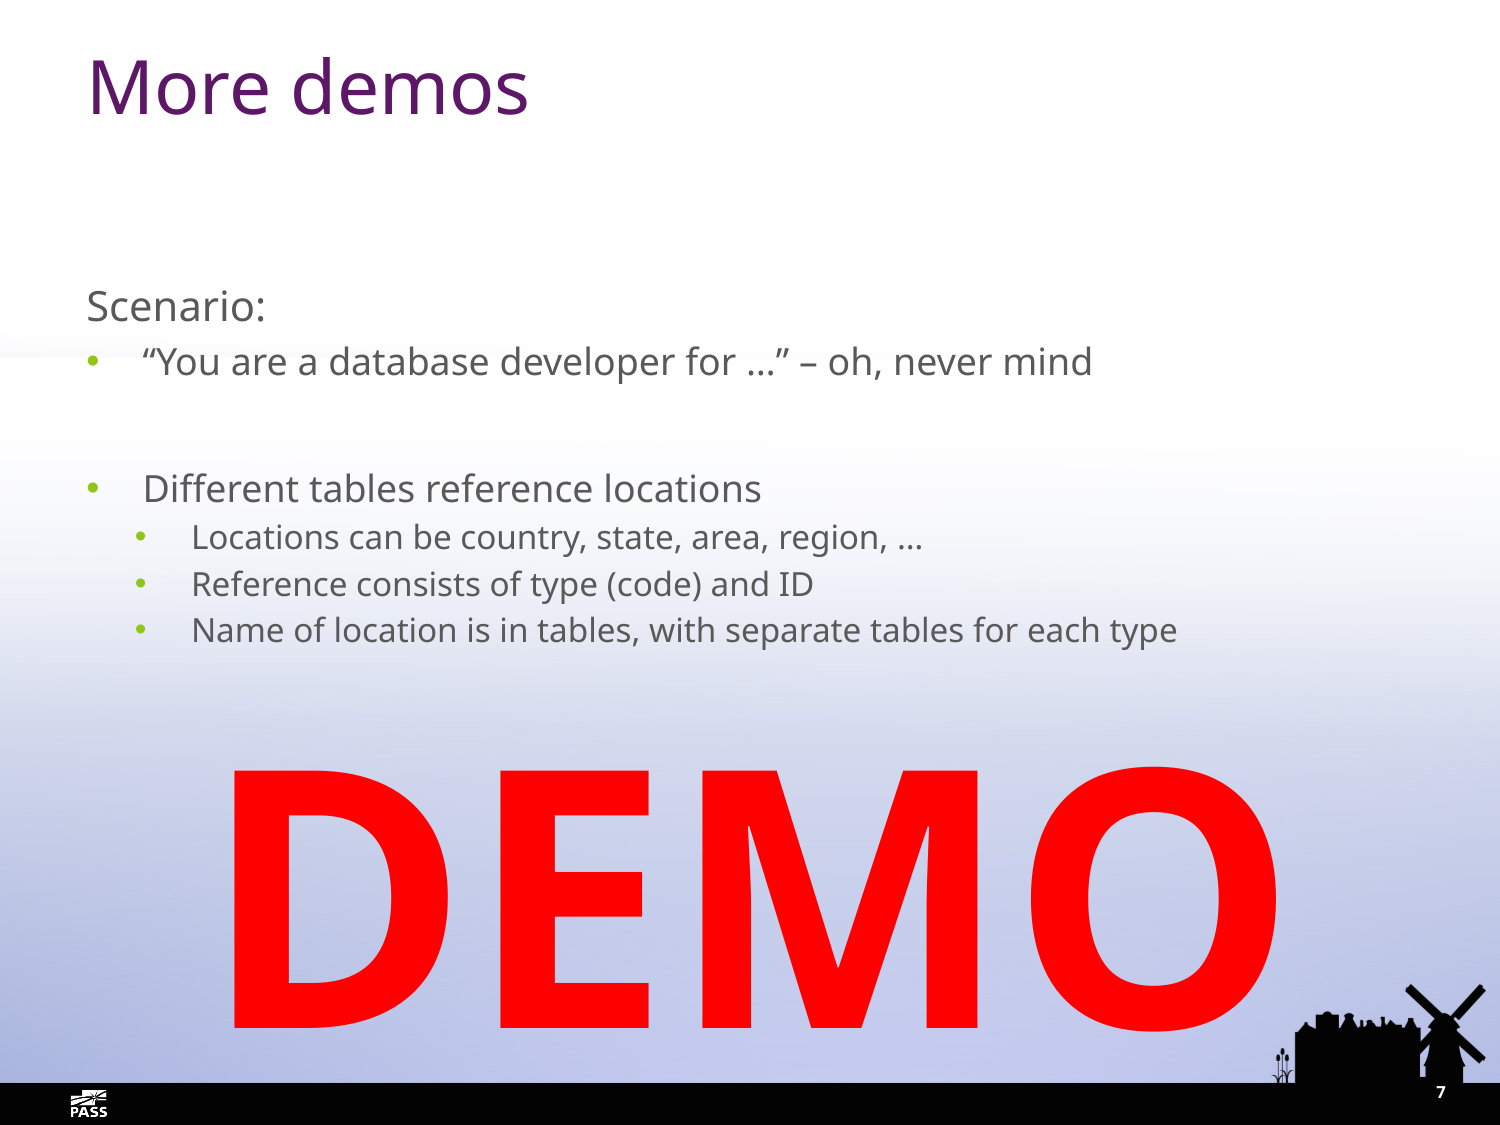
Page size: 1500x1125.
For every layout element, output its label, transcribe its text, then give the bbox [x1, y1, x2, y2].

text_box DEMO [112, 643, 1388, 1125]
picture [0, 0, 1500, 1125]
title More demos [71, 49, 1422, 162]
list Scenario: “You are a database developer for …” – oh, never mind Different tables reference locations Locations can be country, state, area, region, … Reference consists of type (code) and ID Name of location is in tables, with separate tables for each type [71, 272, 1422, 1031]
